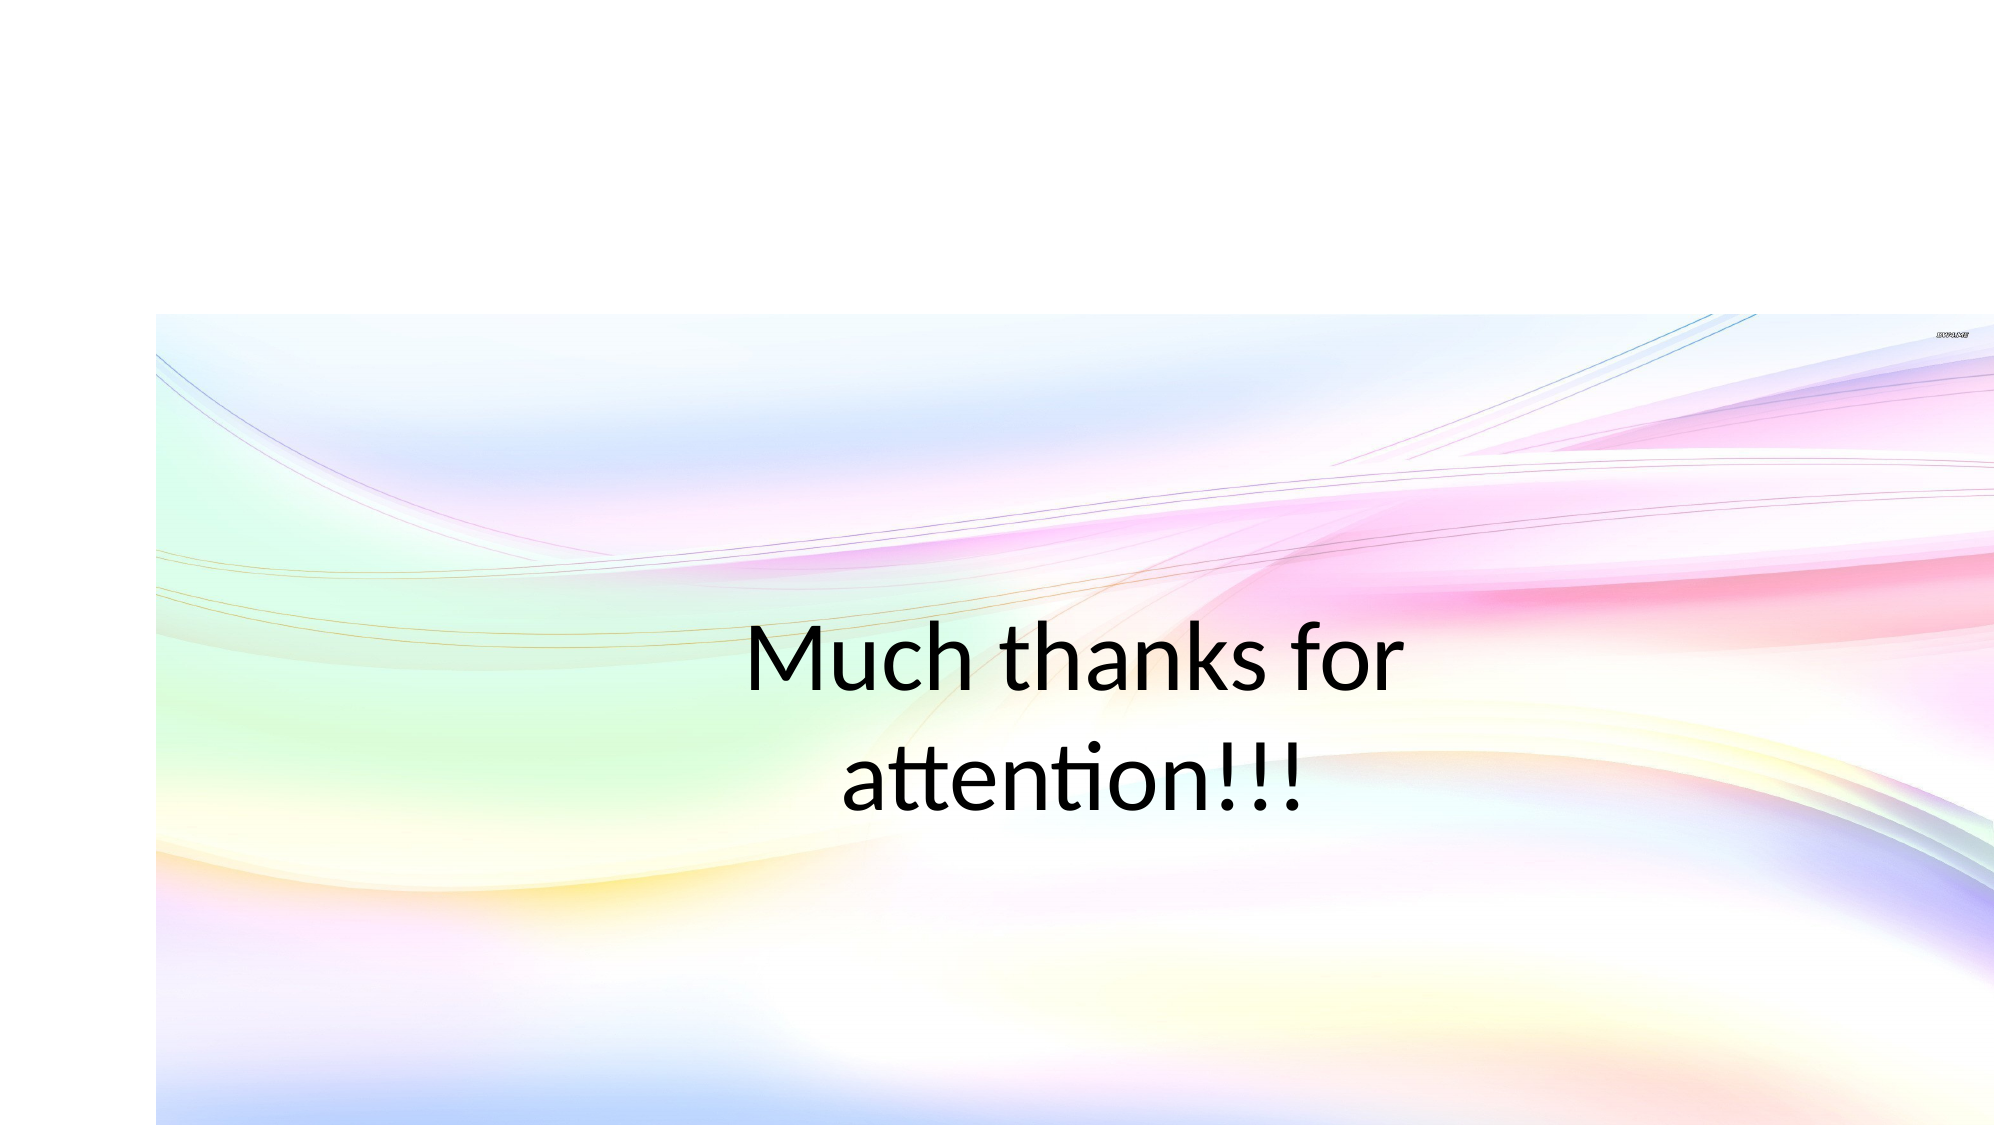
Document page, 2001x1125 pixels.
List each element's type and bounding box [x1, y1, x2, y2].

list [156, 314, 1994, 1125]
